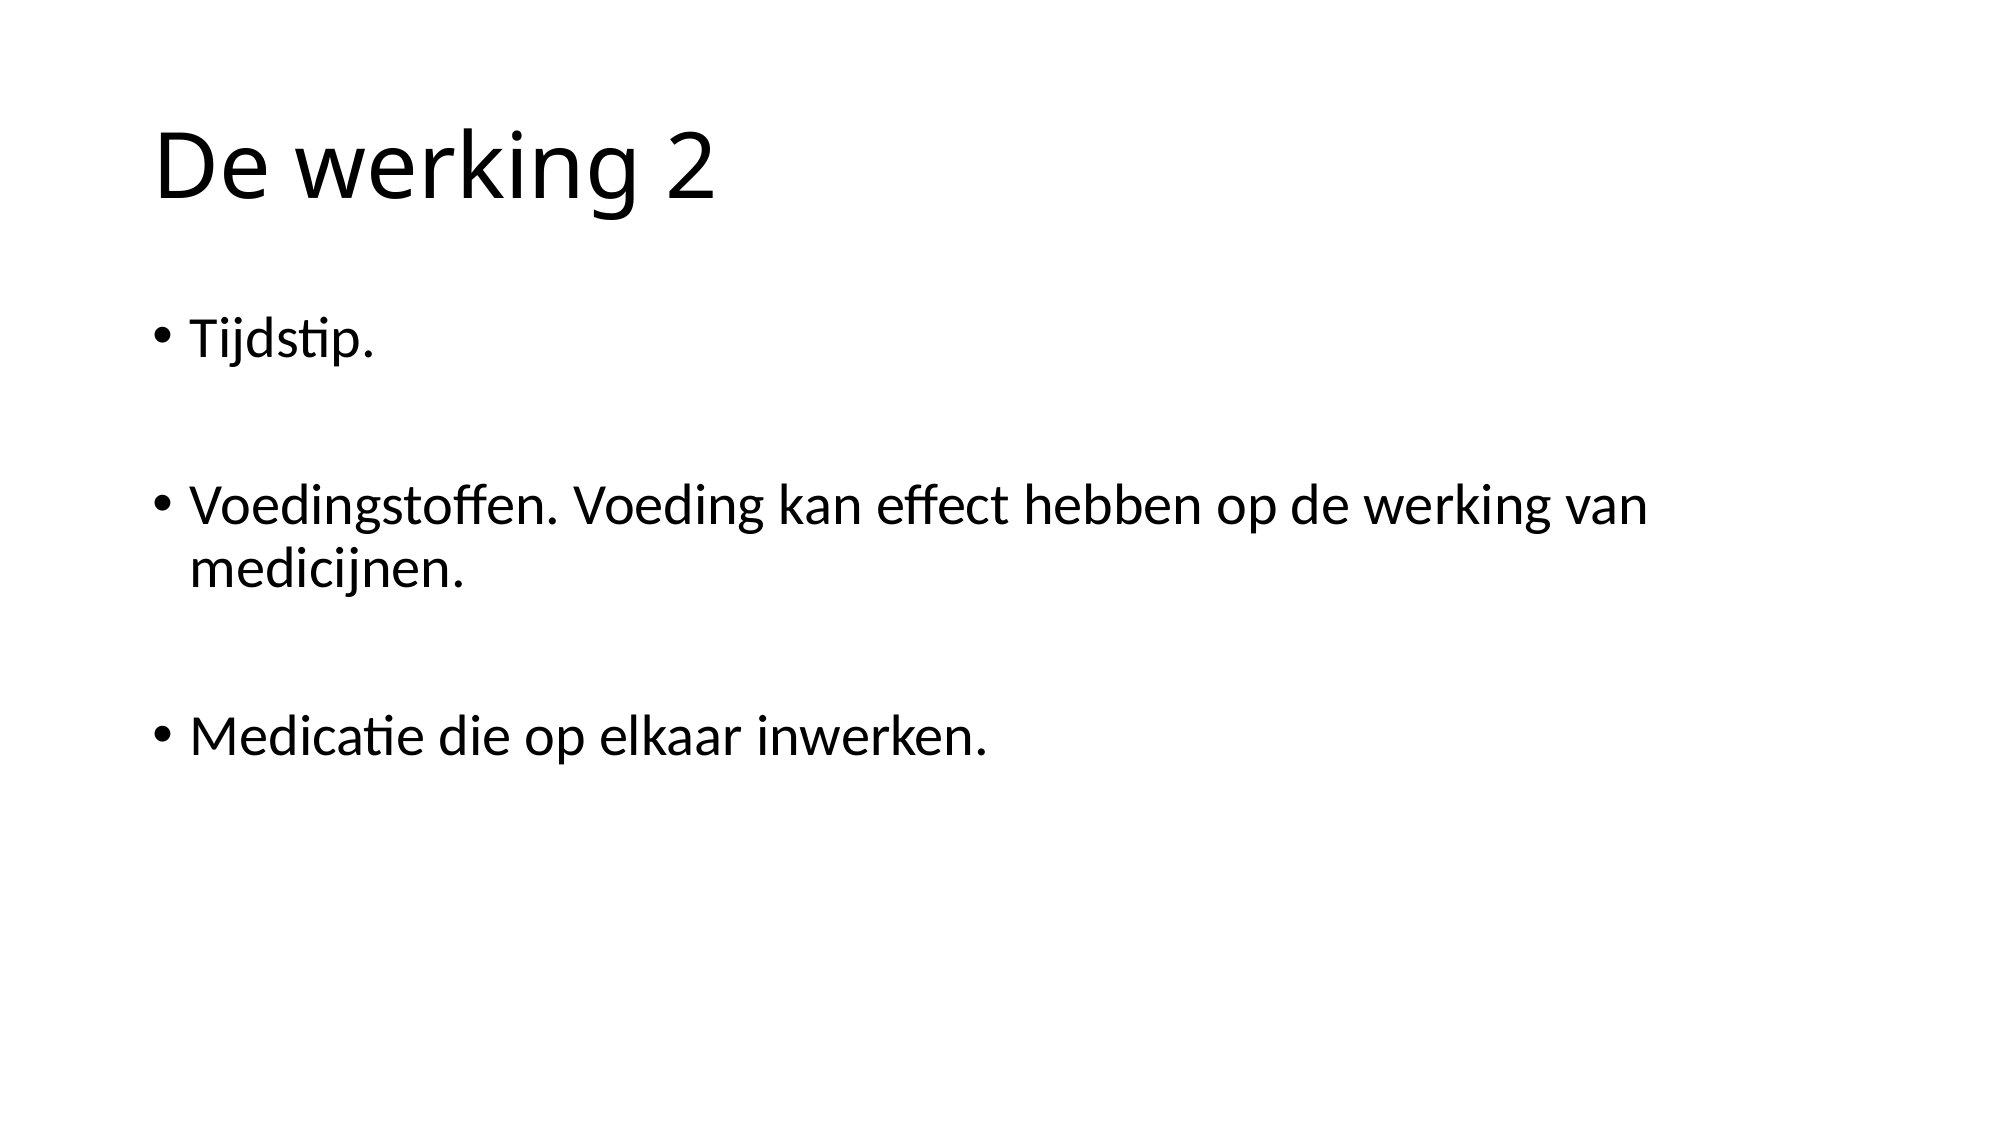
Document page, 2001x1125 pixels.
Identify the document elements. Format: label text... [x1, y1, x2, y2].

title De werking 2 [137, 59, 1863, 278]
list Tijdstip. Voedingstoffen. Voeding kan effect hebben op de werking van medicijnen. Medicatie die op elkaar inwerken. [137, 299, 1863, 1014]
